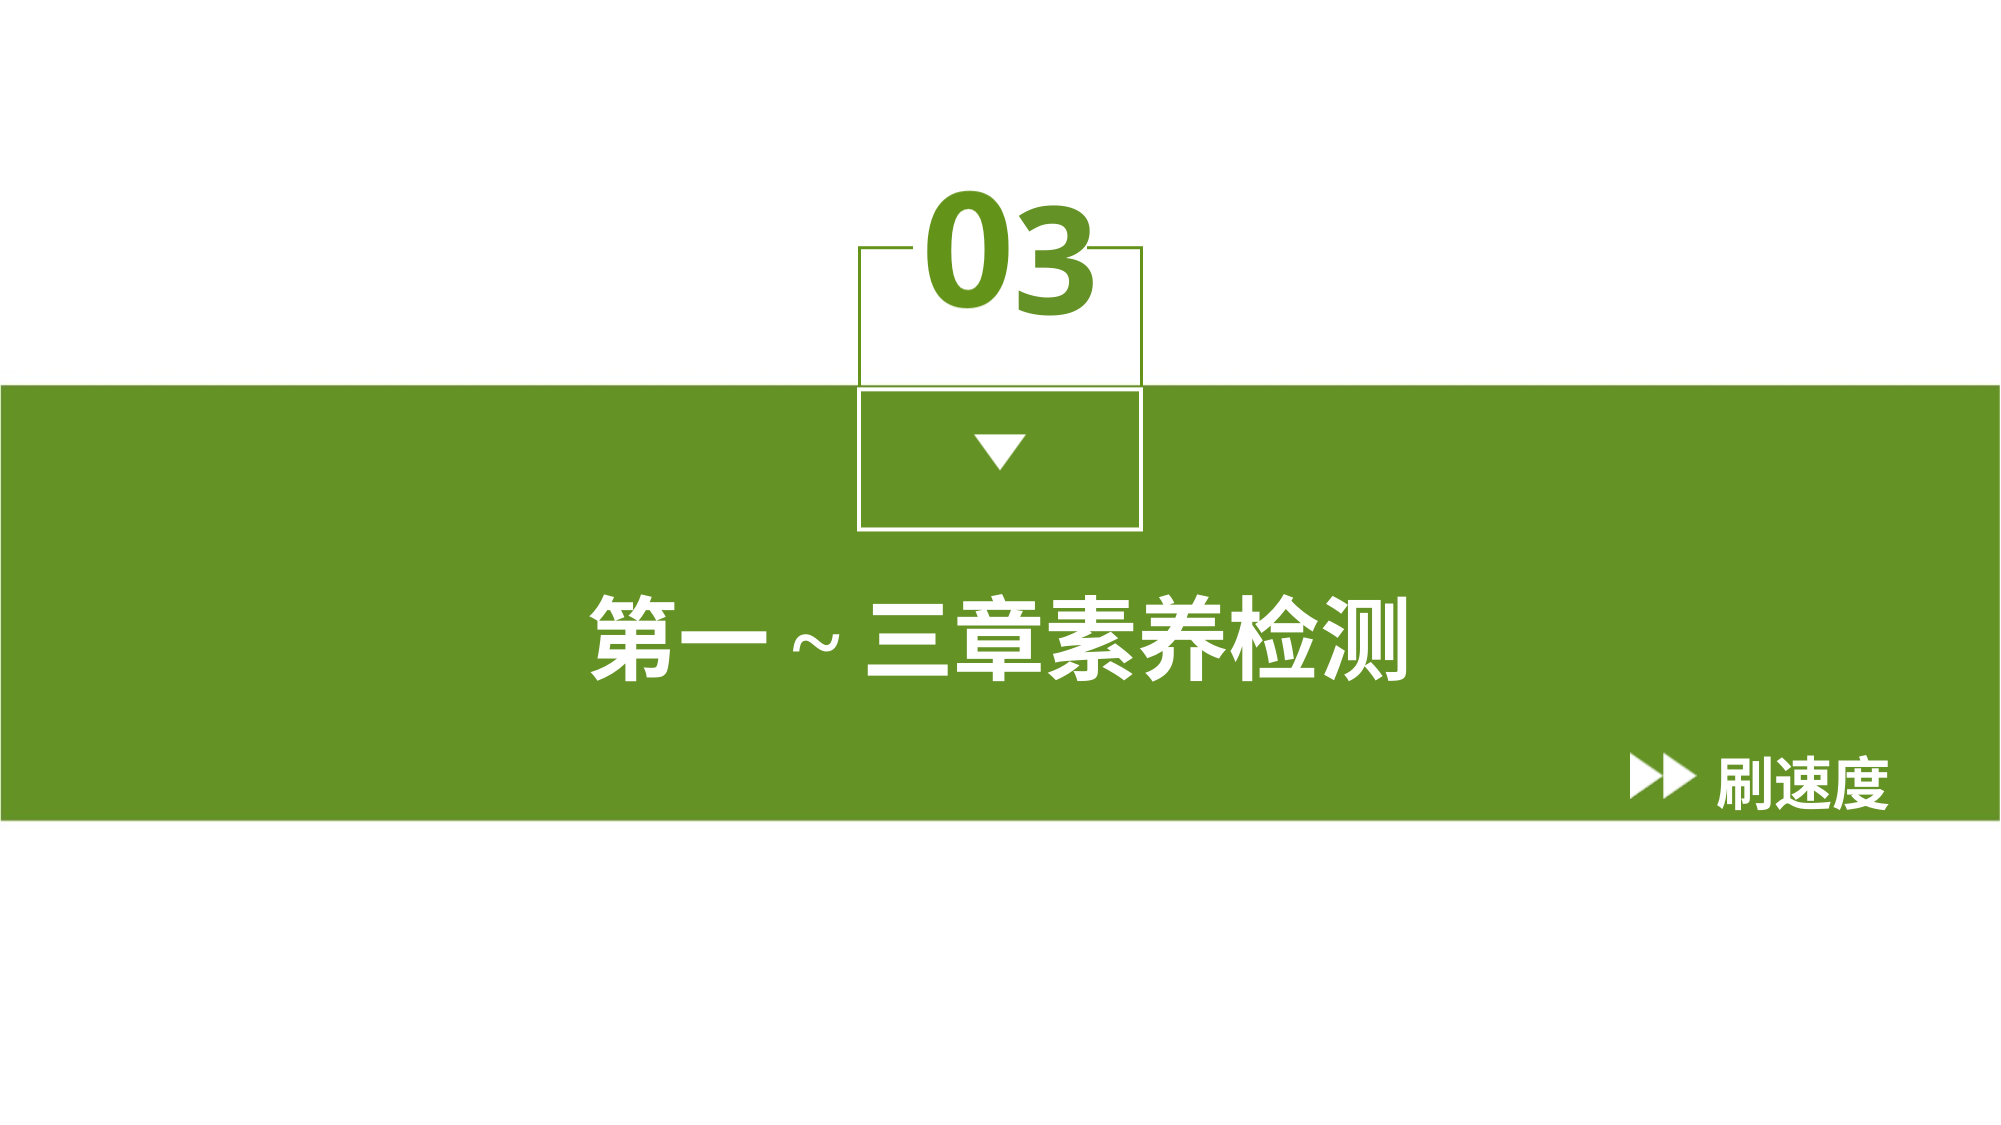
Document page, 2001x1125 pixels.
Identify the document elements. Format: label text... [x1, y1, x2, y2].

text_box 第一~三章素养检测 [0, 572, 2000, 699]
picture [0, 699, 2000, 1125]
text_box 3 [1013, 156, 1173, 353]
text_box 刷速度 [1715, 718, 1997, 812]
picture [0, 0, 2000, 572]
